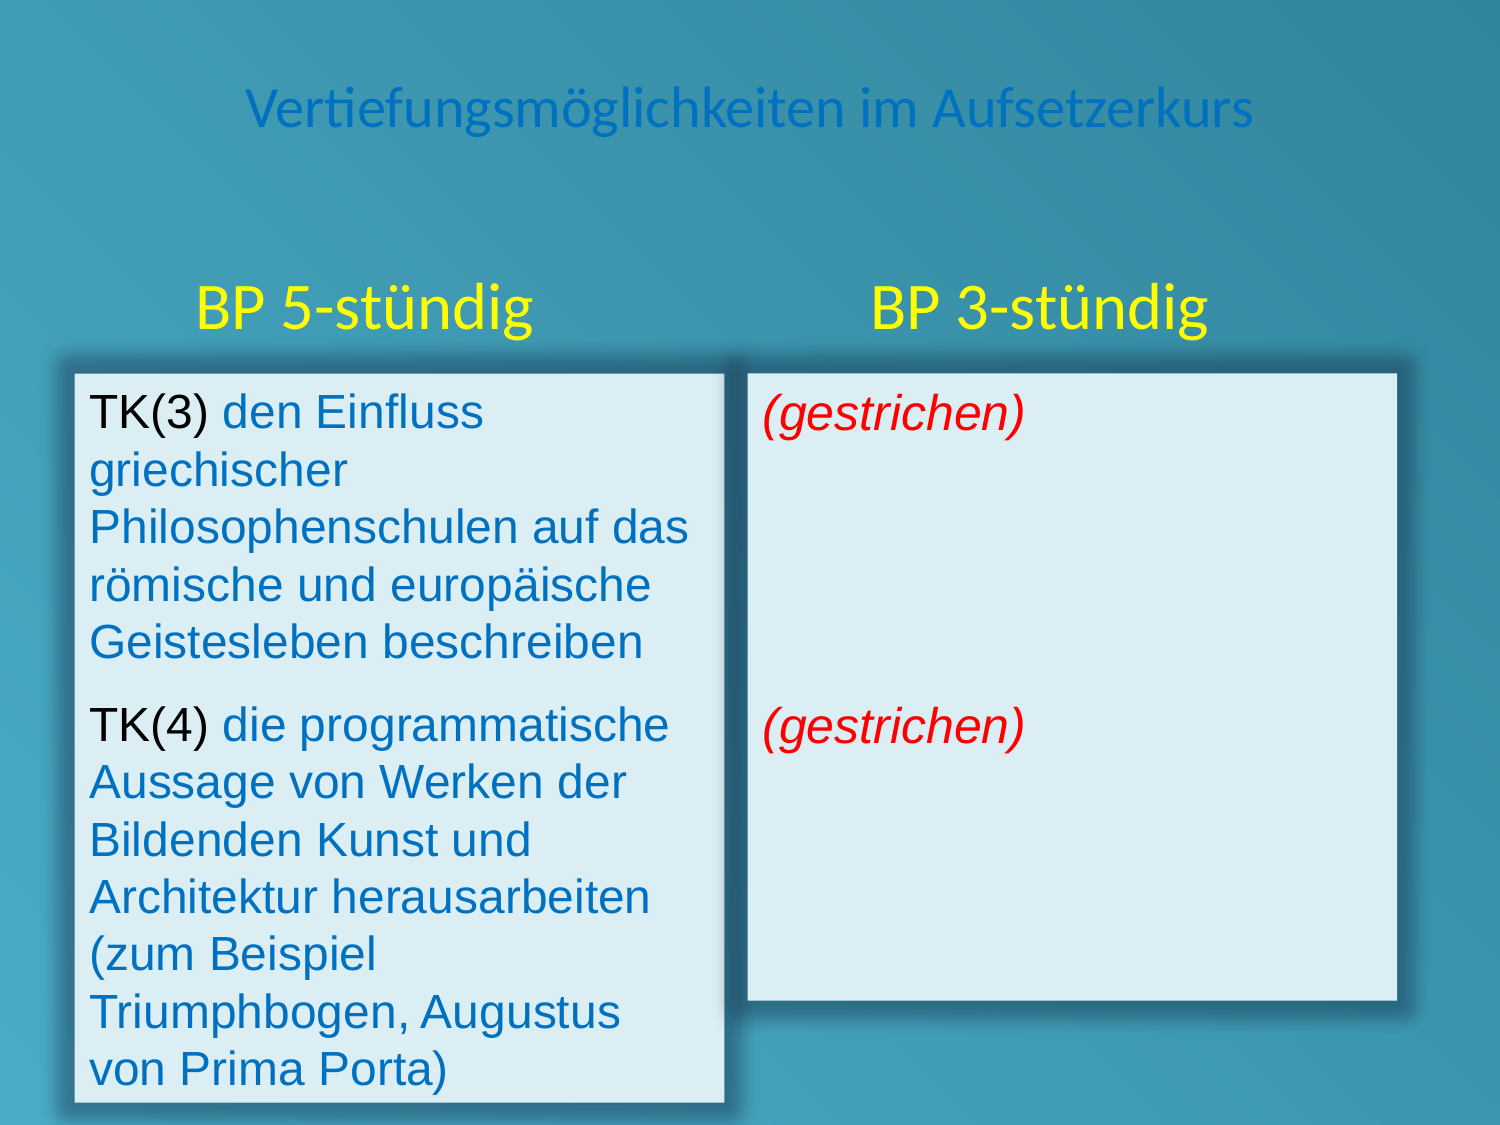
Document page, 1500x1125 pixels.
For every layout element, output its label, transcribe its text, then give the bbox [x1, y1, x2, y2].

text_box TK(3) den Einfluss griechischer Philosophenschulen auf das römische und europäische Geistesleben beschreiben TK(4) die programmatische Aussage von Werken der Bildenden Kunst und Architektur herausarbeiten (zum Beispiel Triumphbogen, Augustus von Prima Porta) [74, 373, 725, 1103]
list BP 5-stündig BP 3-stündig [75, 255, 1425, 354]
text_box (gestrichen) (gestrichen) [747, 373, 1398, 1001]
title Vertiefungsmöglichkeiten im Aufsetzerkurs [75, 45, 1425, 233]
